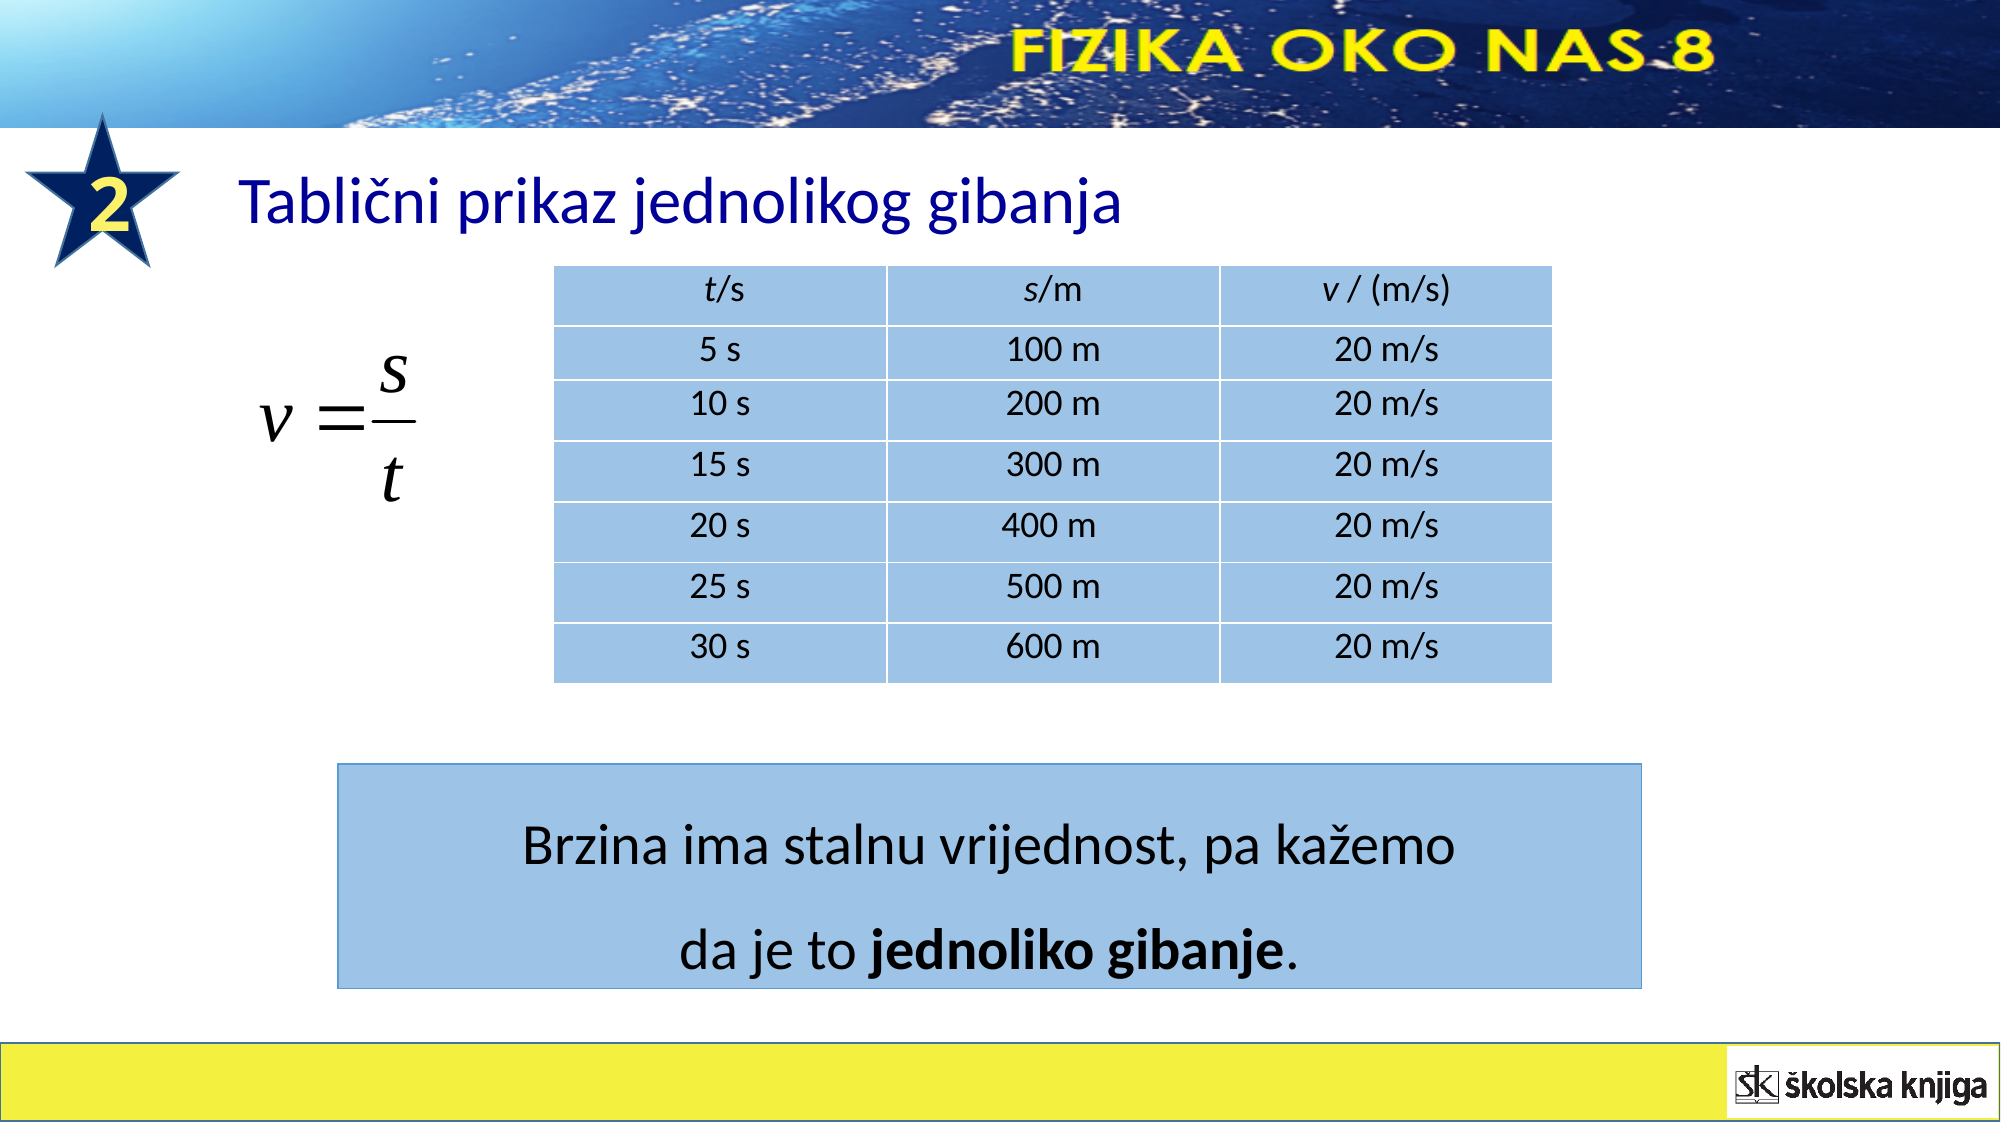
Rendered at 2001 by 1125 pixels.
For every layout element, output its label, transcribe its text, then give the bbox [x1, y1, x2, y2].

table_cell 20 m/s [1221, 381, 1552, 440]
table_cell 20 s [554, 503, 886, 562]
table_cell 20 m/s [1221, 503, 1552, 562]
table_header t/s [554, 266, 886, 325]
text_box Tablični prikaz jednolikog gibanja [223, 149, 1241, 244]
table_cell 600 m [888, 624, 1219, 683]
text_box 2 [24, 111, 181, 269]
table_cell 20 m/s [1221, 327, 1552, 379]
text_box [248, 318, 429, 519]
table_cell 15 s [554, 442, 886, 501]
text_box Brzina ima stalnu vrijednost, pa kažemo da je to jednoliko gibanje. [338, 764, 1642, 989]
table_cell 200 m [888, 381, 1219, 440]
picture [1727, 1046, 1998, 1118]
table_cell 400 m [888, 503, 1219, 562]
table_cell 20 m/s [1221, 442, 1552, 501]
table_cell 5 s [554, 327, 886, 379]
table_header s/m [888, 266, 1219, 325]
table_cell 25 s [554, 563, 886, 622]
table_cell 30 s [554, 624, 886, 683]
table_cell 100 m [888, 327, 1219, 379]
table_cell 300 m [888, 442, 1219, 501]
picture [0, 0, 2000, 128]
table_cell 20 m/s [1221, 563, 1552, 622]
table_cell 20 m/s [1221, 624, 1552, 683]
table_cell 10 s [554, 381, 886, 440]
table_cell 500 m [888, 563, 1219, 622]
table_header v / (m/s) [1221, 266, 1552, 325]
